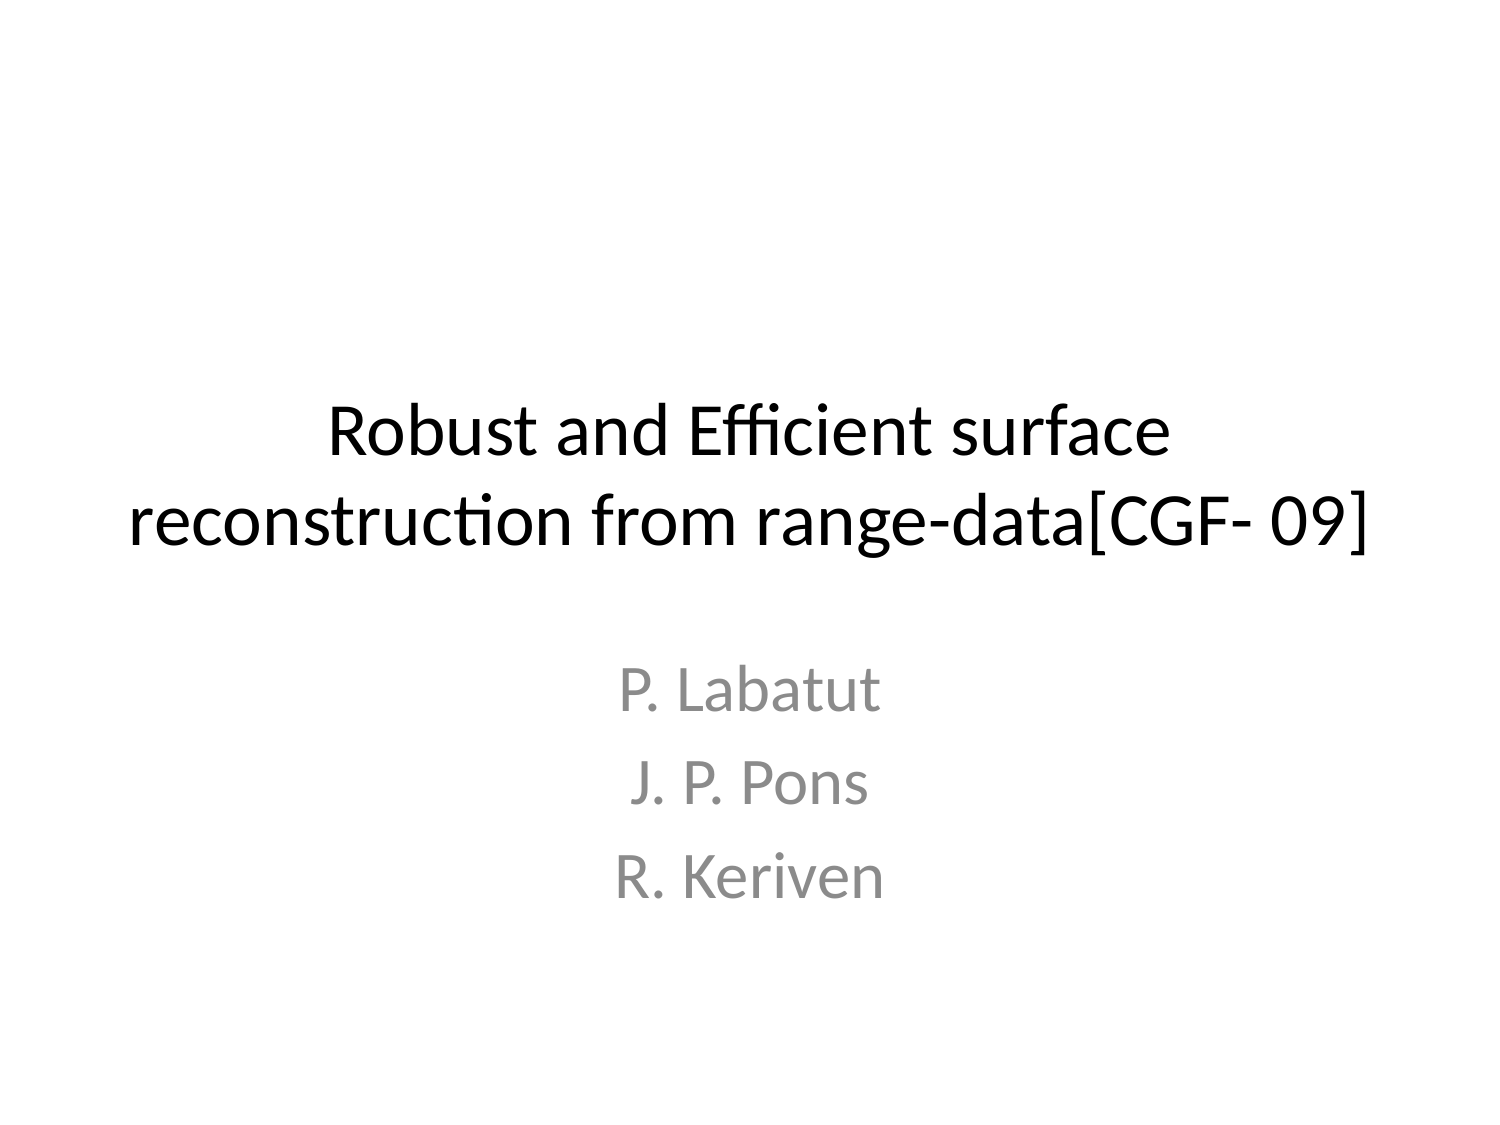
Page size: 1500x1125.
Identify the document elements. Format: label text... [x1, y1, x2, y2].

title Robust and Efficient surface reconstruction from range-data[CGF- 09] [112, 349, 1388, 591]
subtitle P. Labatut J. P. Pons R. Keriven [225, 637, 1275, 925]
